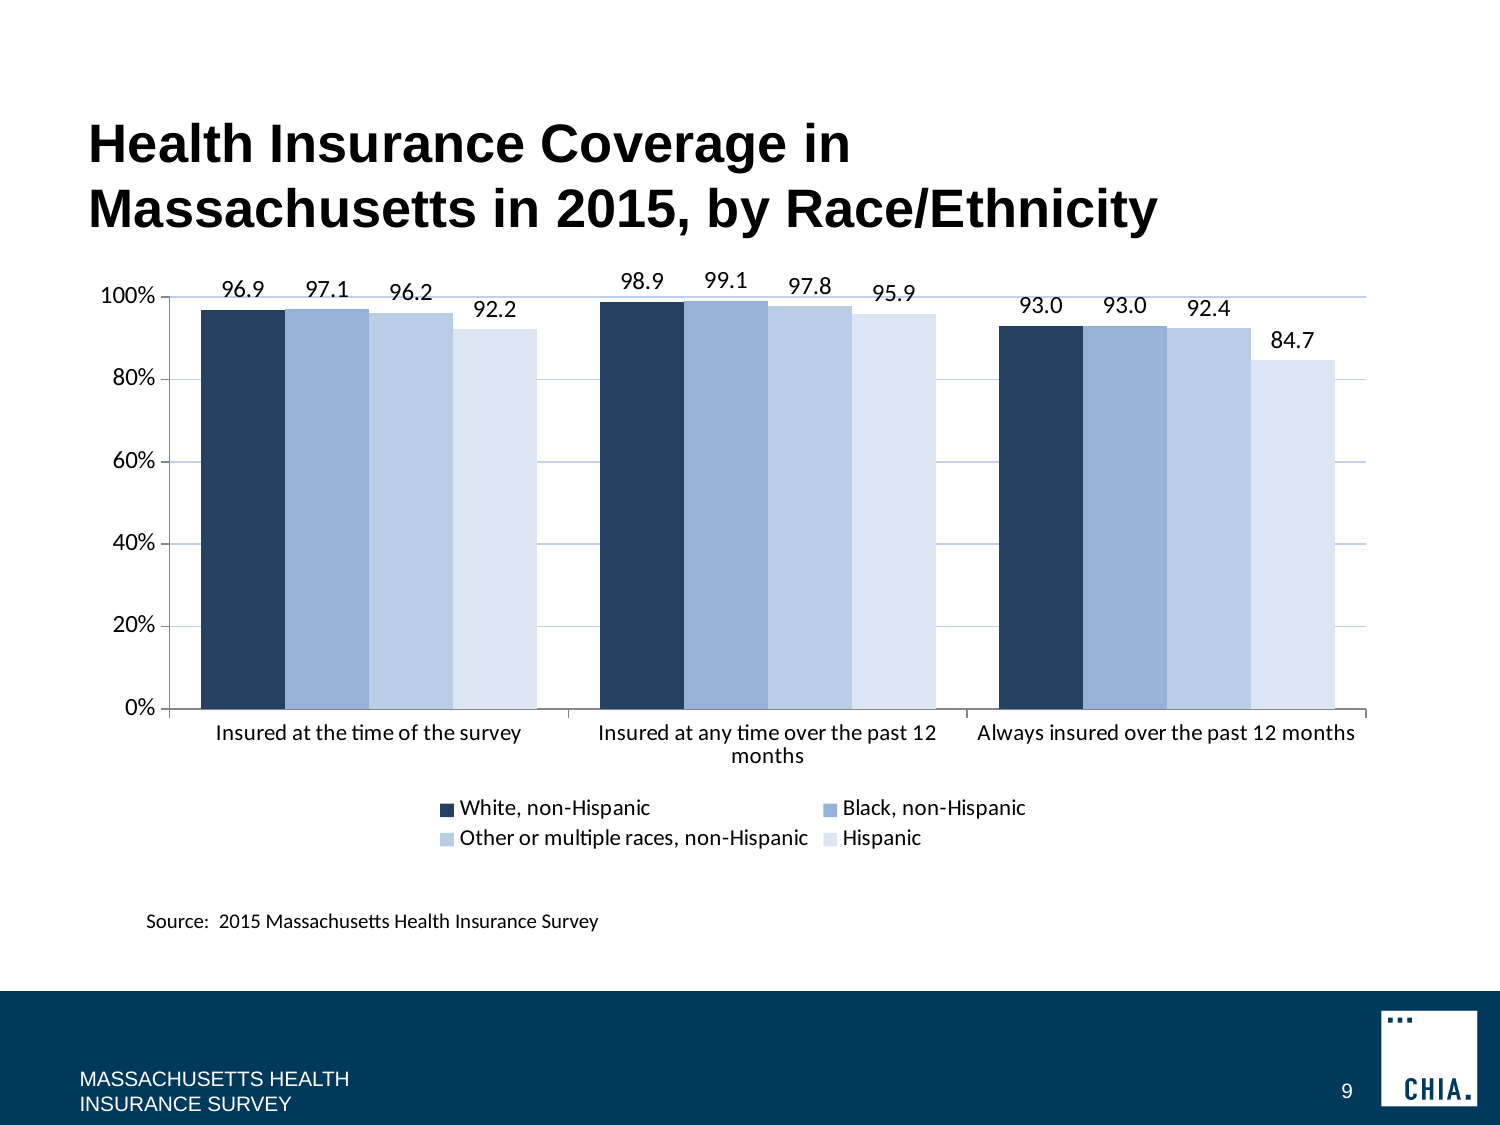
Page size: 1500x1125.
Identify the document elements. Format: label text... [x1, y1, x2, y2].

title Health Insurance Coverage in Massachusetts in 2015, by Race/Ethnicity [73, 120, 1393, 227]
text_box Source: 2015 Massachusetts Health Insurance Survey [131, 900, 1142, 940]
footer MASSACHUSETTS HEALTH INSURANCE SURVEY [64, 1060, 430, 1121]
picture [0, 991, 1500, 1125]
slide_number 9 [1017, 1060, 1368, 1121]
chart [73, 269, 1393, 858]
